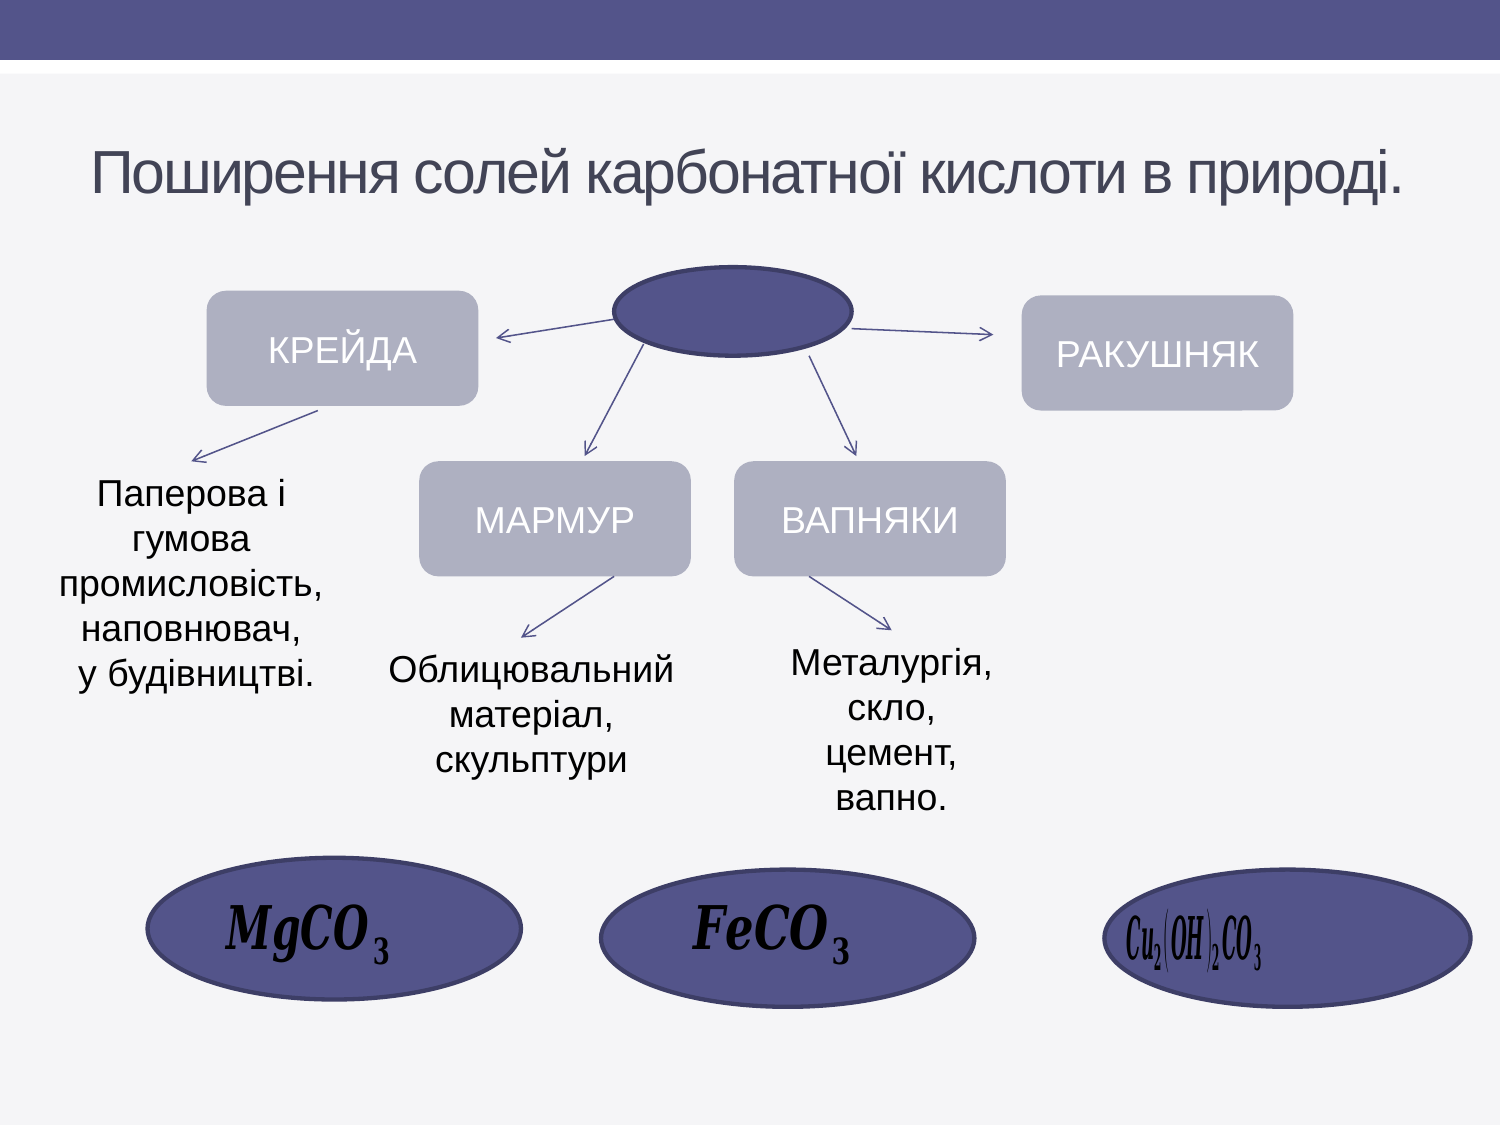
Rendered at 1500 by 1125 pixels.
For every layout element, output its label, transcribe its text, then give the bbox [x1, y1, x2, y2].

text_box Металургія, скло, цемент, вапно. [761, 630, 1022, 825]
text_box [808, 576, 892, 631]
text_box [598, 867, 977, 1009]
title Поширення солей карбонатної кислоти в природі. [75, 87, 1425, 250]
text_box ВАПНЯКИ [732, 459, 1009, 579]
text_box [584, 343, 644, 457]
text_box Паперова і гумова промисловість, наповнювач, у будівництві. [41, 461, 342, 701]
text_box Облицювальний матеріал, скульптури [371, 637, 691, 788]
text_box РАКУШНЯК [1019, 293, 1296, 413]
text_box КРЕЙДА [204, 288, 481, 409]
text_box [145, 855, 524, 1002]
text_box [611, 264, 854, 358]
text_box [851, 328, 994, 335]
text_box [520, 576, 615, 638]
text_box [495, 318, 615, 339]
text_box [191, 410, 319, 462]
text_box [1102, 867, 1473, 1009]
text_box МАРМУР [417, 459, 694, 579]
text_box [808, 355, 857, 457]
